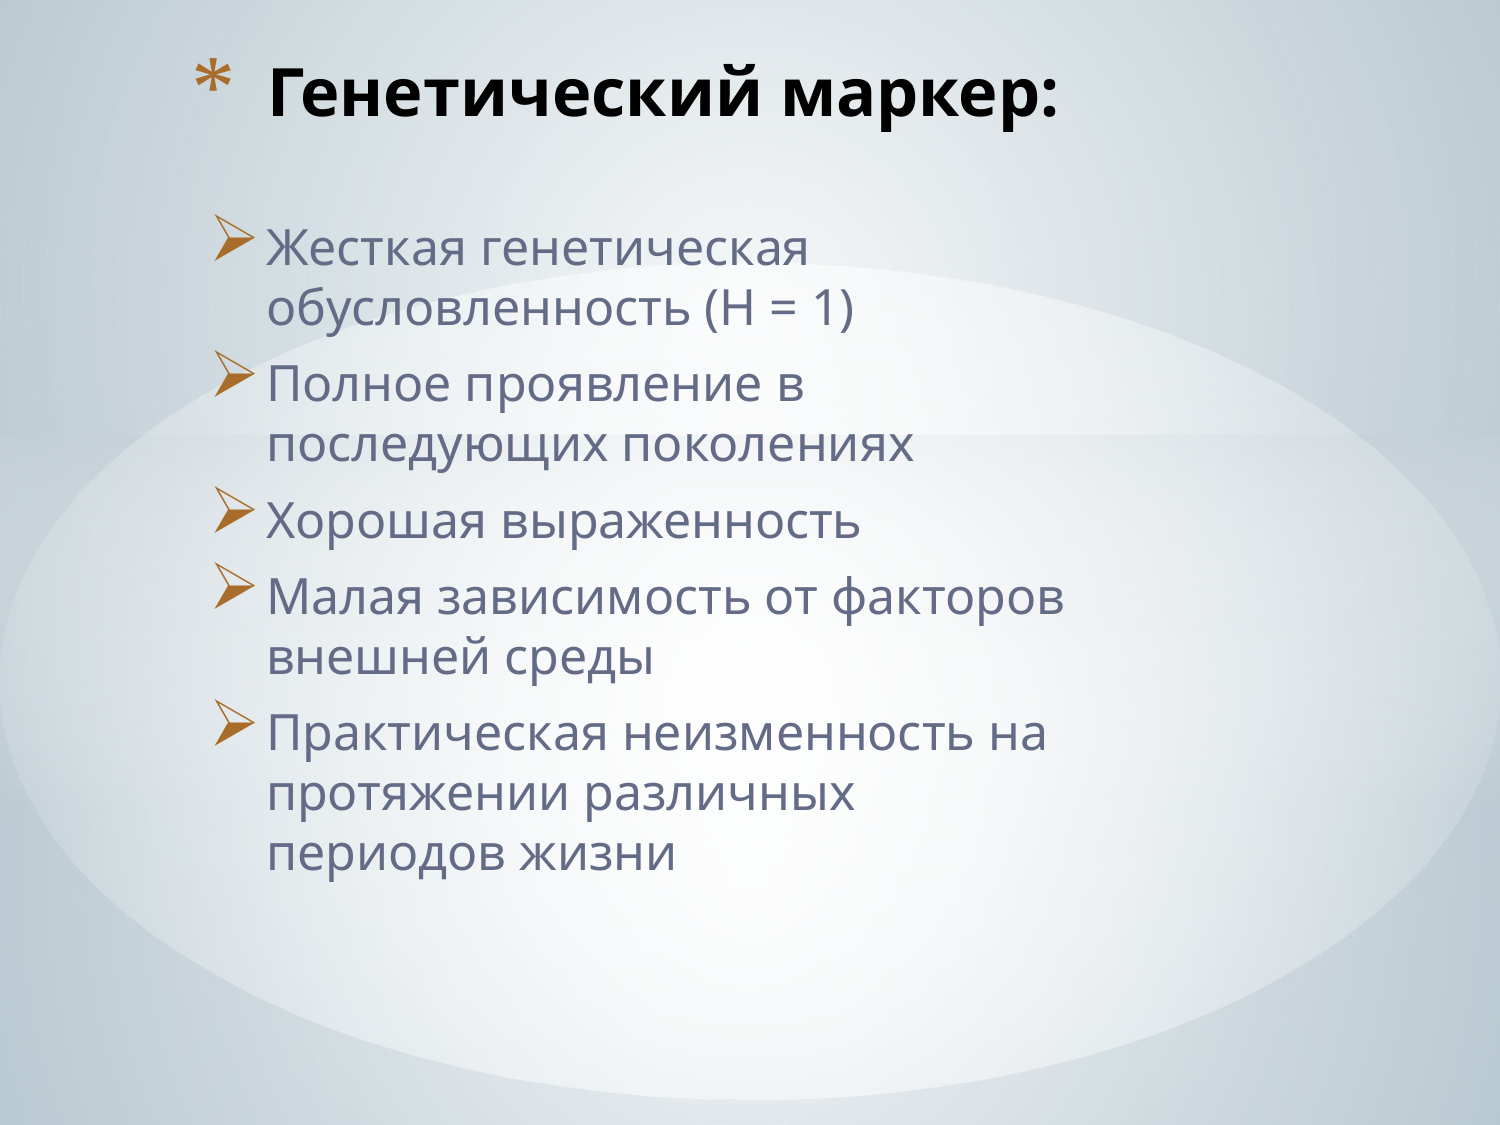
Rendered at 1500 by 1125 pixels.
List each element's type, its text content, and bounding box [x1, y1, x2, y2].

subtitle Жесткая генетическая обусловленность (Н = 1) Полное проявление в последующих поколениях Хорошая выраженность Малая зависимость от факторов внешней среды Практическая неизменность на протяжении различных периодов жизни [194, 208, 1120, 1035]
title Генетический маркер: [147, 42, 1211, 185]
